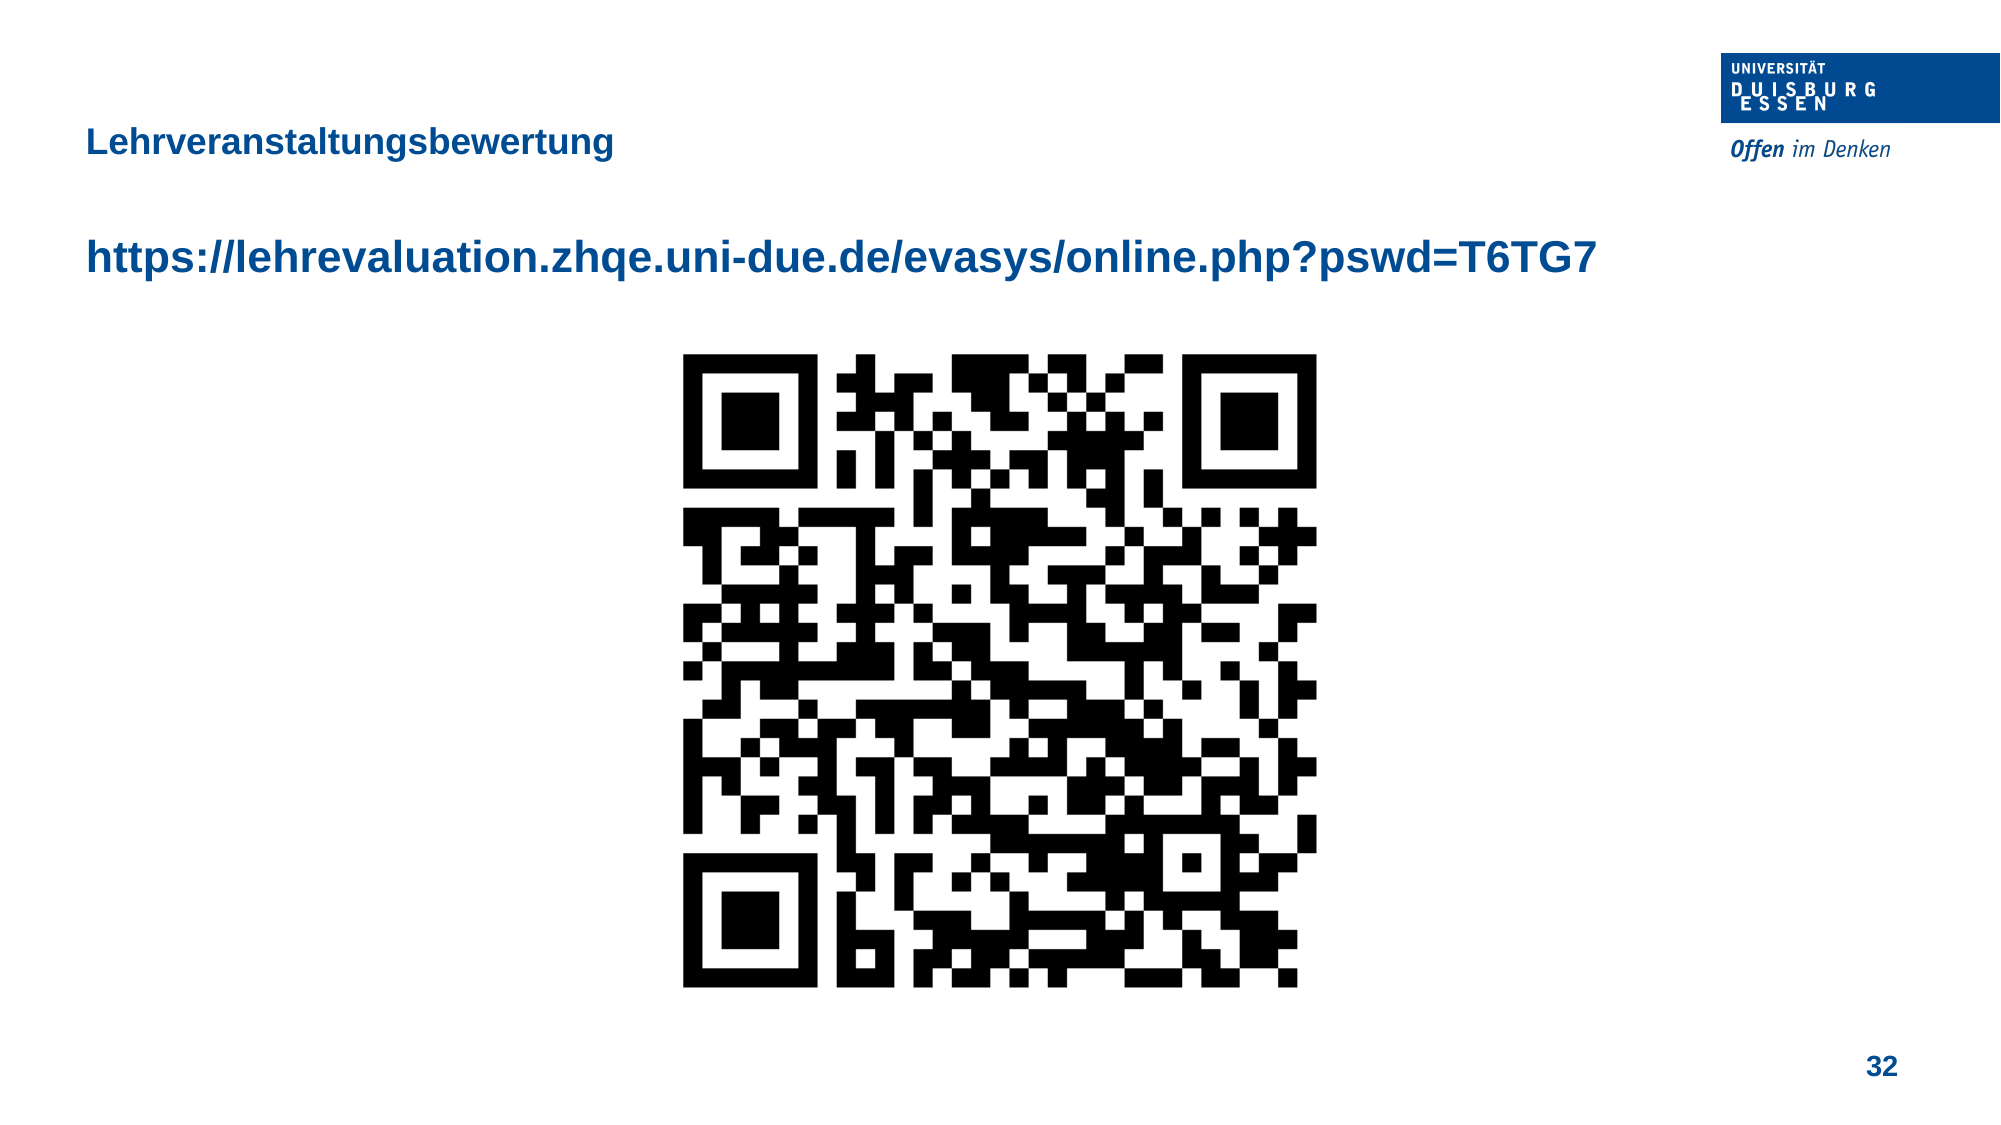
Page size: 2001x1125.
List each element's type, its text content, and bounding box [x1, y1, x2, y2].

list https://lehrevaluation.zhqe.uni-due.de/evasys/online.php?pswd=T6TG7 [85, 227, 1694, 303]
list Lehrveranstaltungsbewertung [85, 122, 1694, 163]
picture [645, 316, 1355, 1026]
picture [1721, 53, 2000, 162]
slide_number 32 [1677, 1039, 1914, 1081]
